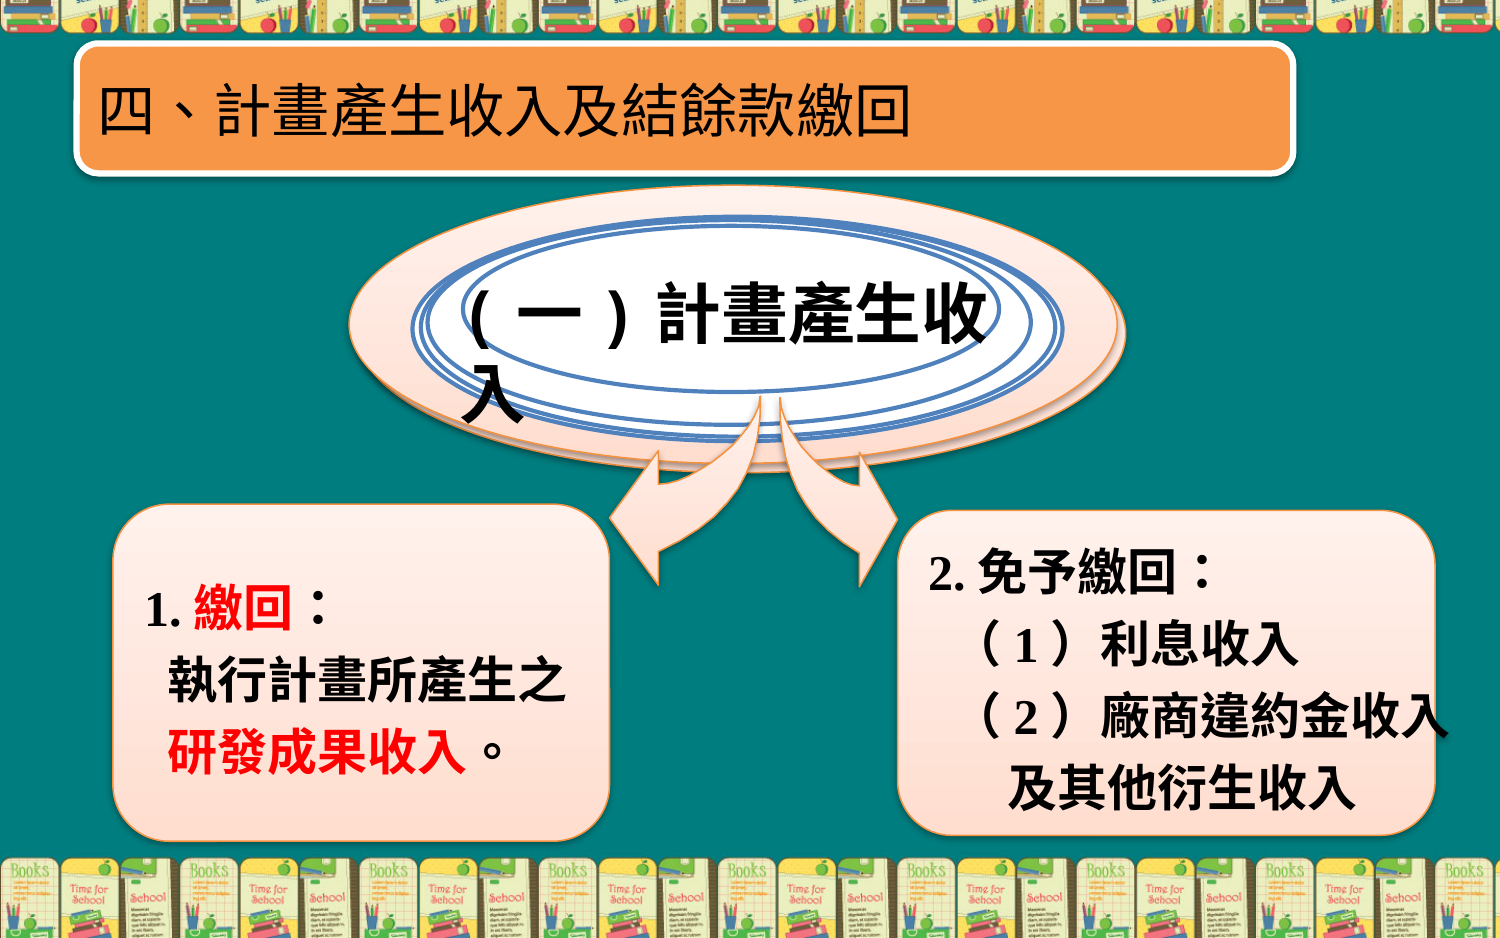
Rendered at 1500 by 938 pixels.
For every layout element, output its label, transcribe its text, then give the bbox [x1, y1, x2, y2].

text_box [73, 40, 1297, 177]
text_box 四、計畫產生收入及結餘款繳回 [82, 67, 1087, 152]
text_box 1.繳回： 執行計畫所產生之 研發成果收入。 [112, 503, 611, 843]
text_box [412, 216, 1063, 442]
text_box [348, 184, 1126, 473]
text_box [792, 480, 899, 588]
picture [0, 0, 1500, 938]
text_box 2.免予繳回： （1）利息收入 （2）廠商違約金收入 及其他衍生收入 [896, 509, 1436, 837]
text_box [608, 480, 744, 586]
